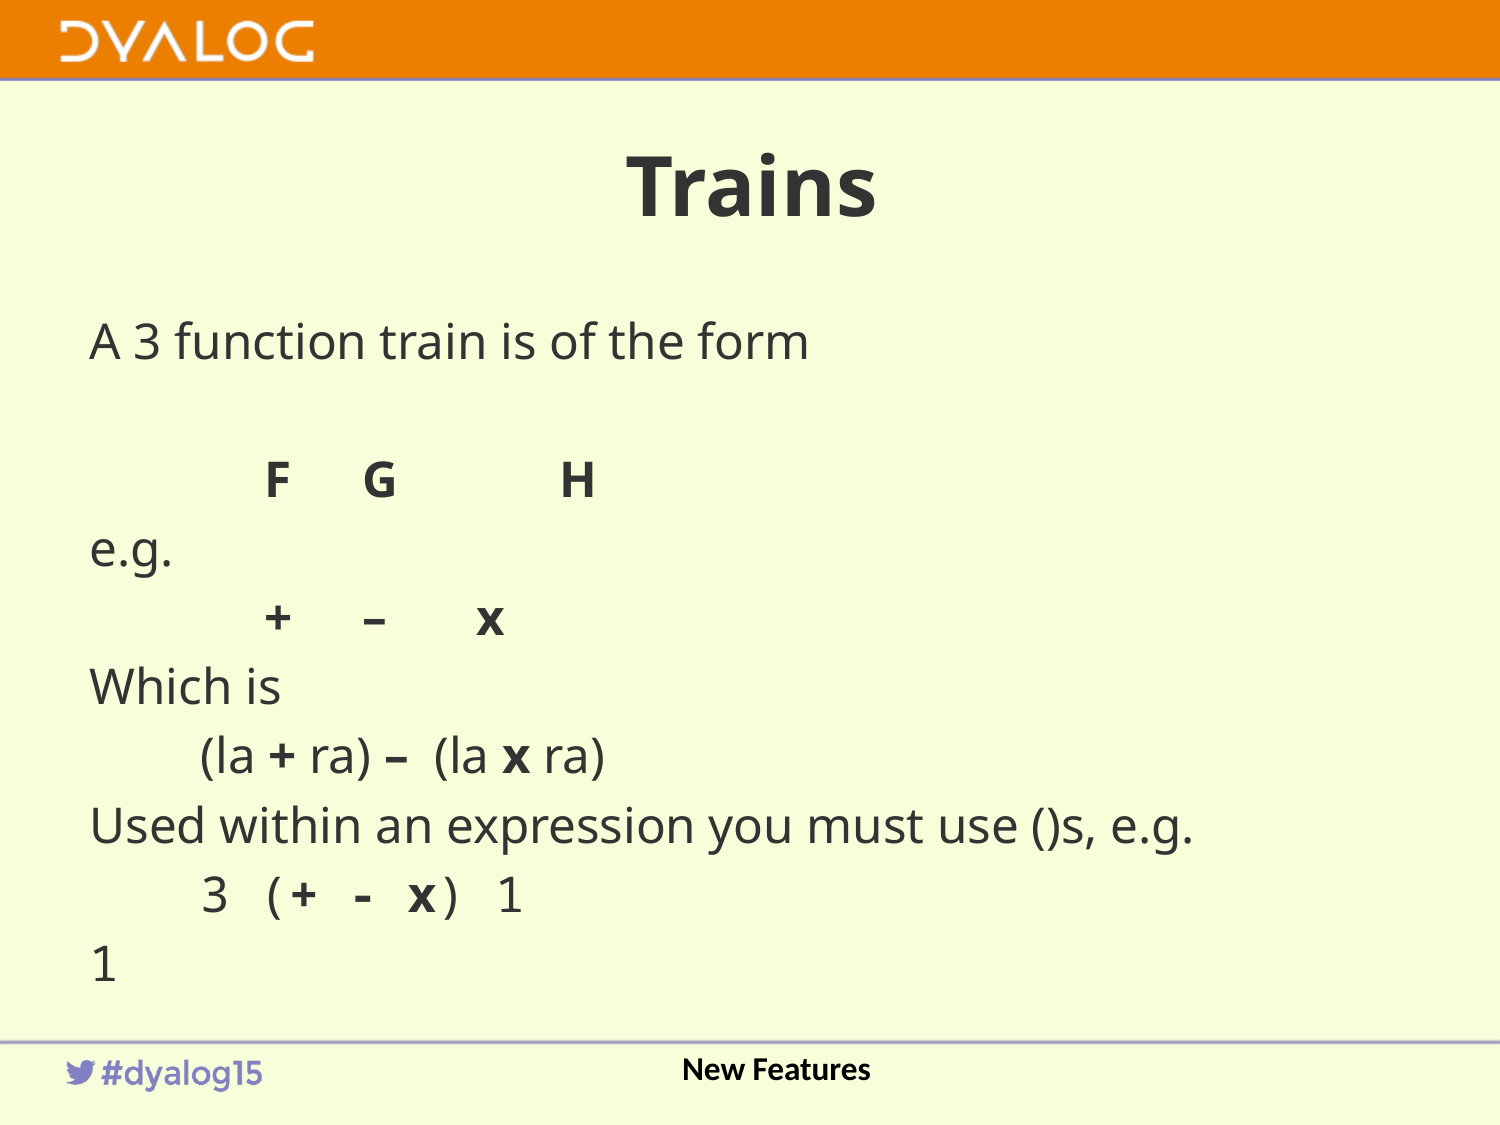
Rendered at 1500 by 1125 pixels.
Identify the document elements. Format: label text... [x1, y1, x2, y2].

picture [0, 0, 1500, 1125]
title Trains [76, 125, 1427, 256]
list A 3 function train is of the form F G H e.g. + – x Which is (la + ra) – (la x ra) Used within an expression you must use ()s, e.g. 3 (+ - x) 1 1 [75, 302, 1425, 1005]
footer New Features [667, 1039, 892, 1100]
